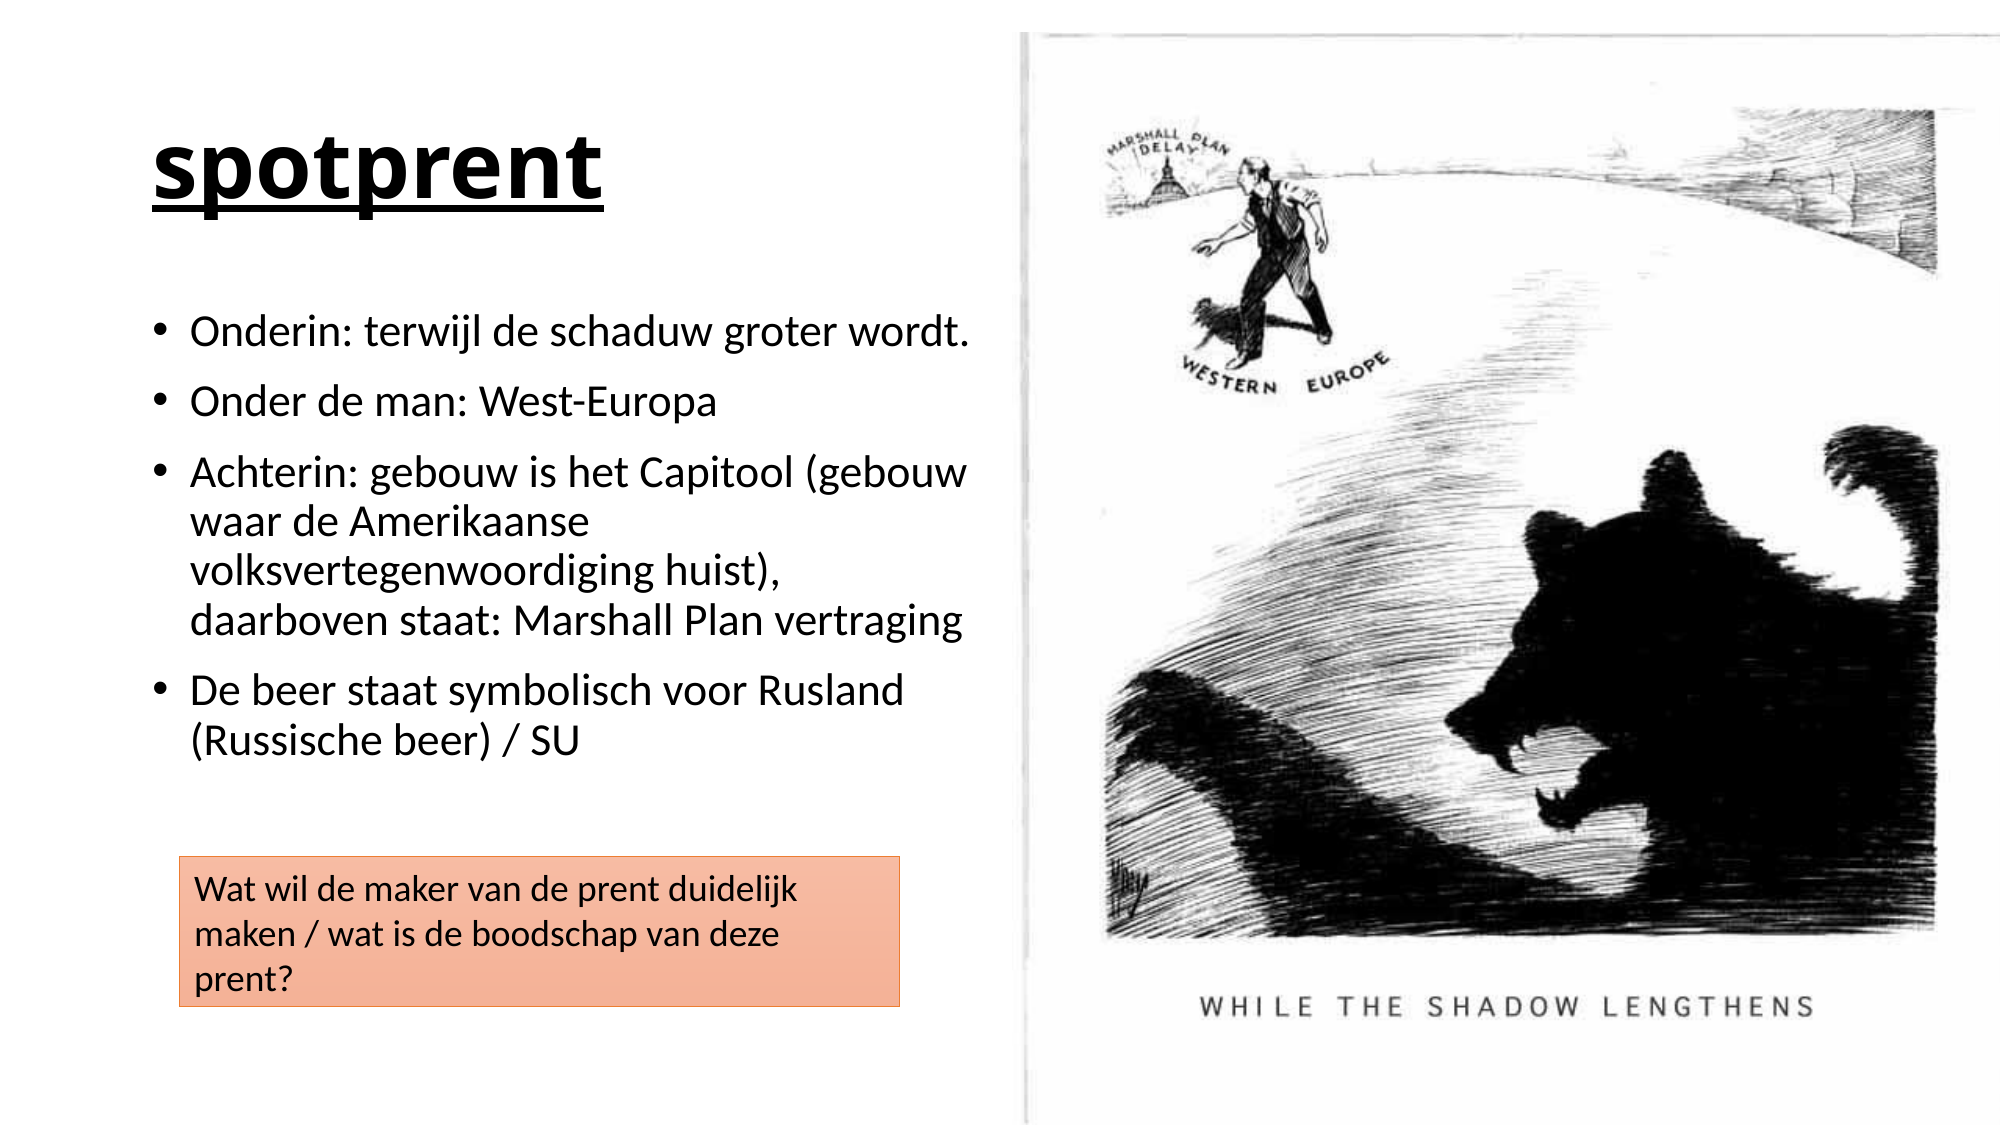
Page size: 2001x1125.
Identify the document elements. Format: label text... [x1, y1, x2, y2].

list Onderin: terwijl de schaduw groter wordt. Onder de man: West-Europa Achterin: gebouw is het Capitool (gebouw waar de Amerikaanse volksvertegenwoordiging huist), daarboven staat: Marshall Plan vertraging De beer staat symbolisch voor Rusland (Russische beer) / SU [137, 299, 988, 1014]
text_box Wat wil de maker van de prent duidelijk maken / wat is de boodschap van deze prent? [179, 856, 900, 1007]
picture [1012, 32, 2000, 1125]
title spotprent [137, 59, 1012, 278]
